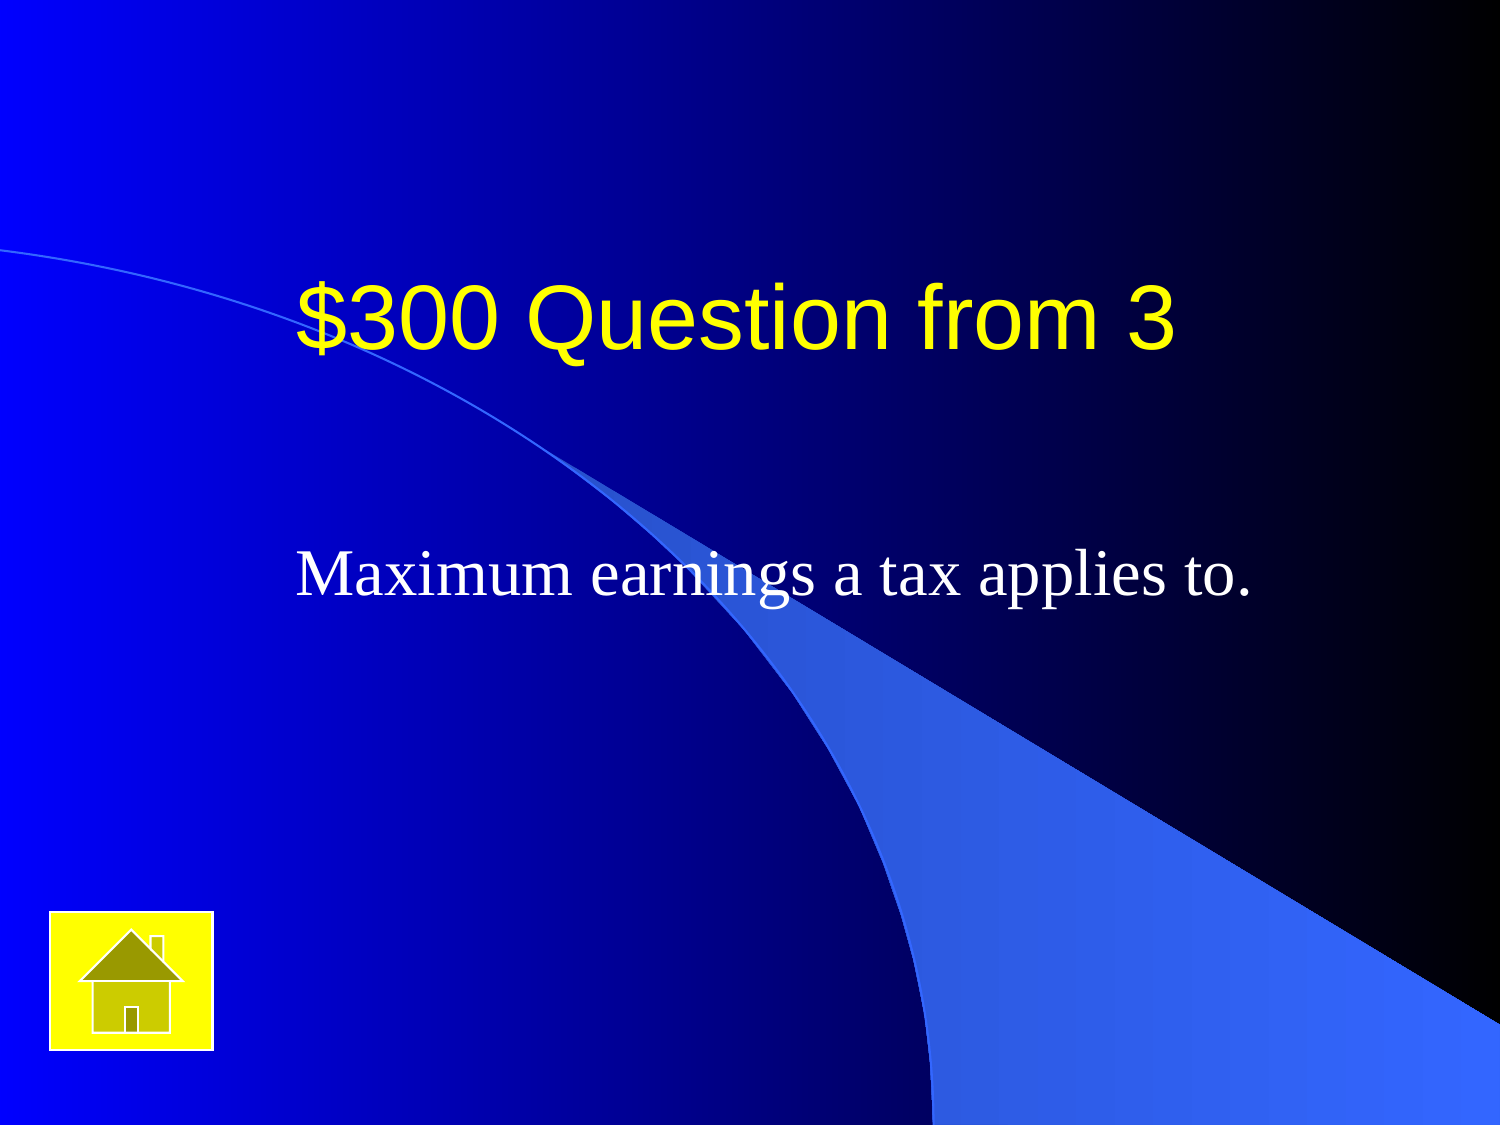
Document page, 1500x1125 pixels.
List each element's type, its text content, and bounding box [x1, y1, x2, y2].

subtitle Maximum earnings a tax applies to. [249, 424, 1301, 713]
title $300 Question from 3 [99, 187, 1376, 376]
